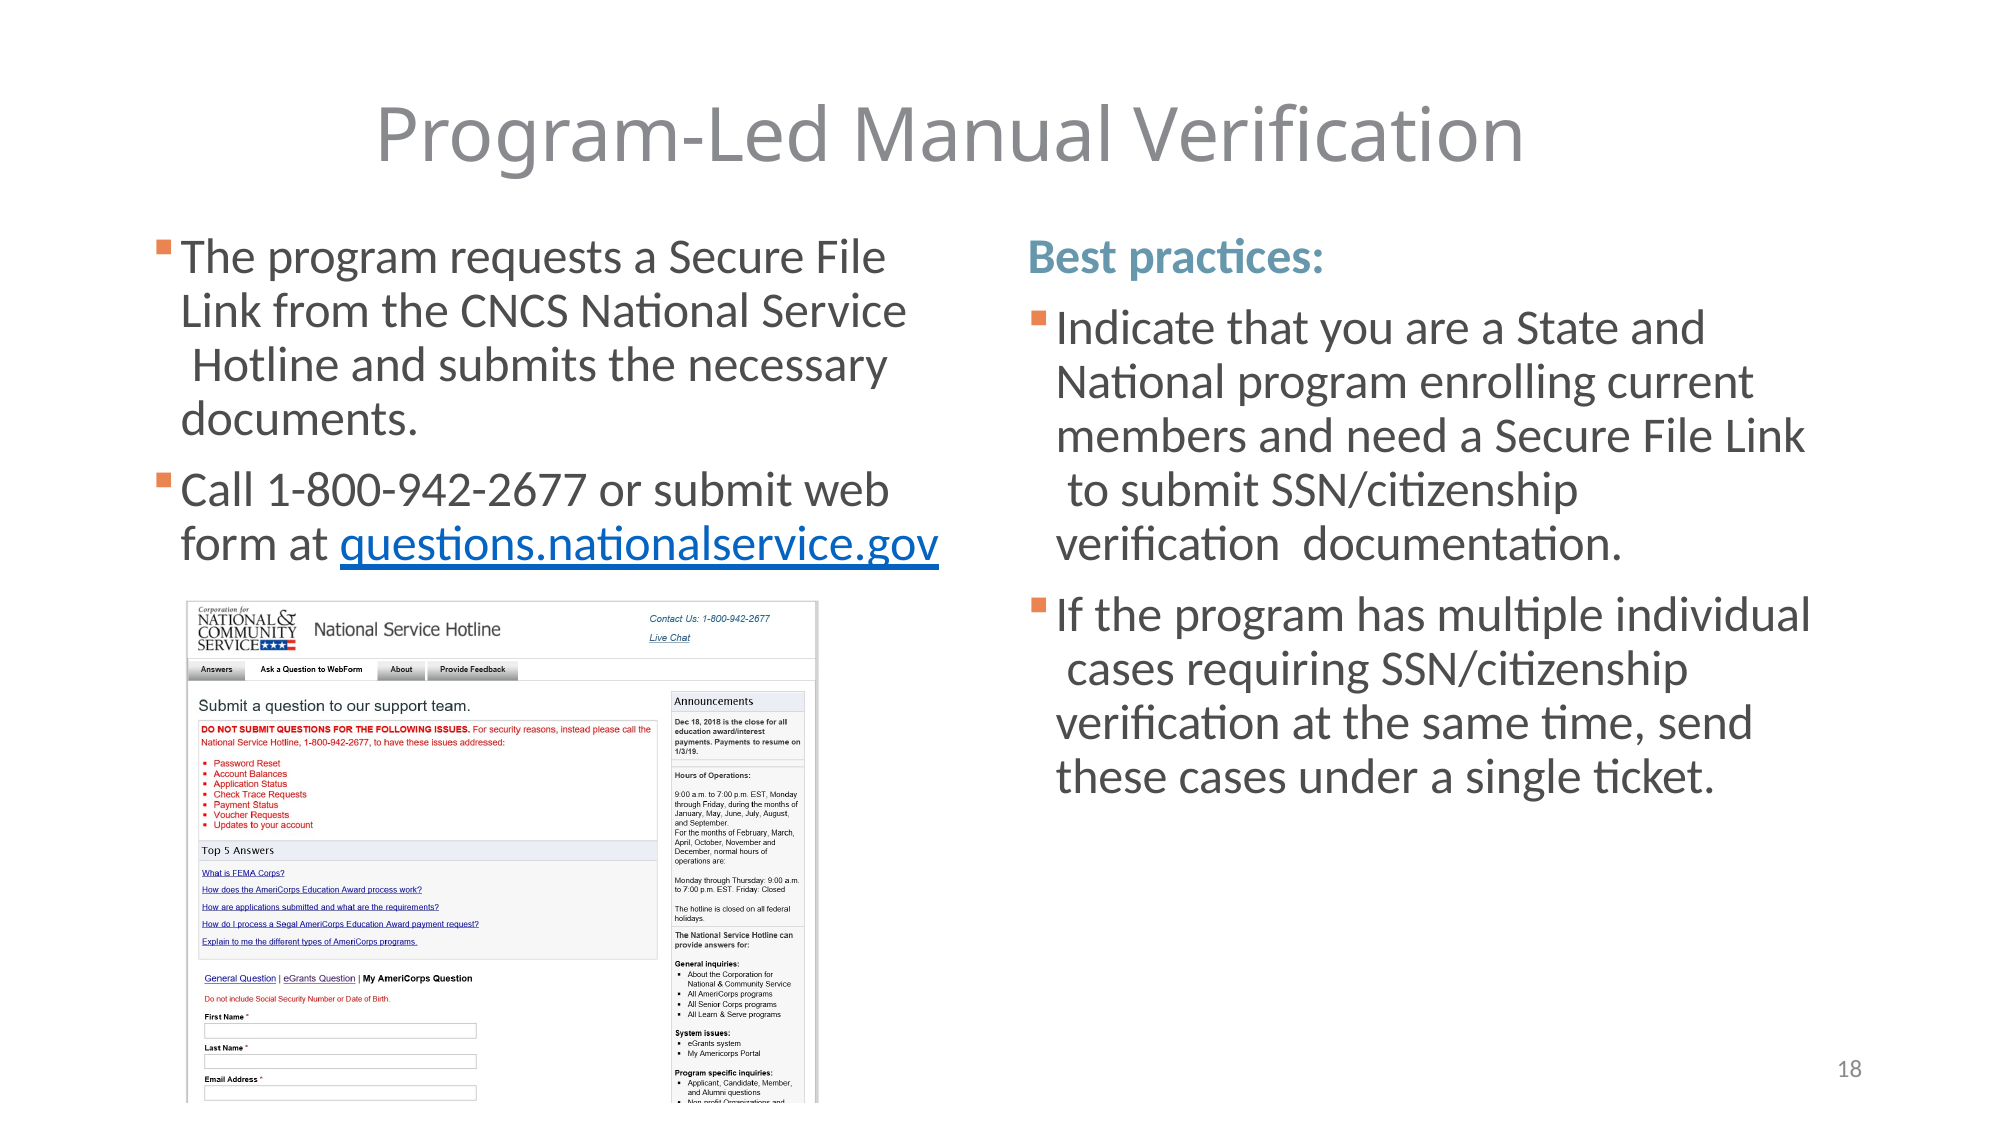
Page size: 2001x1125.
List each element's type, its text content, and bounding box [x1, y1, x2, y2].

text_box Program-Led Manual Verification [156, 84, 1744, 177]
text_box [185, 600, 819, 1103]
slide_number 18 [1412, 746, 1863, 1125]
text_box The program requests a Secure File Link from the CNCS National Service Hotline and submits the necessary documents. Call 1-800-942-2677 or submit web form at questions.nationalservice.gov [150, 221, 947, 571]
text_box Best practices: Indicate that you are a State and National program enrolling current members and need a Secure File Link to submit SSN/citizenship verification documentation. If the program has multiple individual cases requiring SSN/citizenship verification at the same time, send these cases under a single ticket. [1025, 210, 1819, 804]
